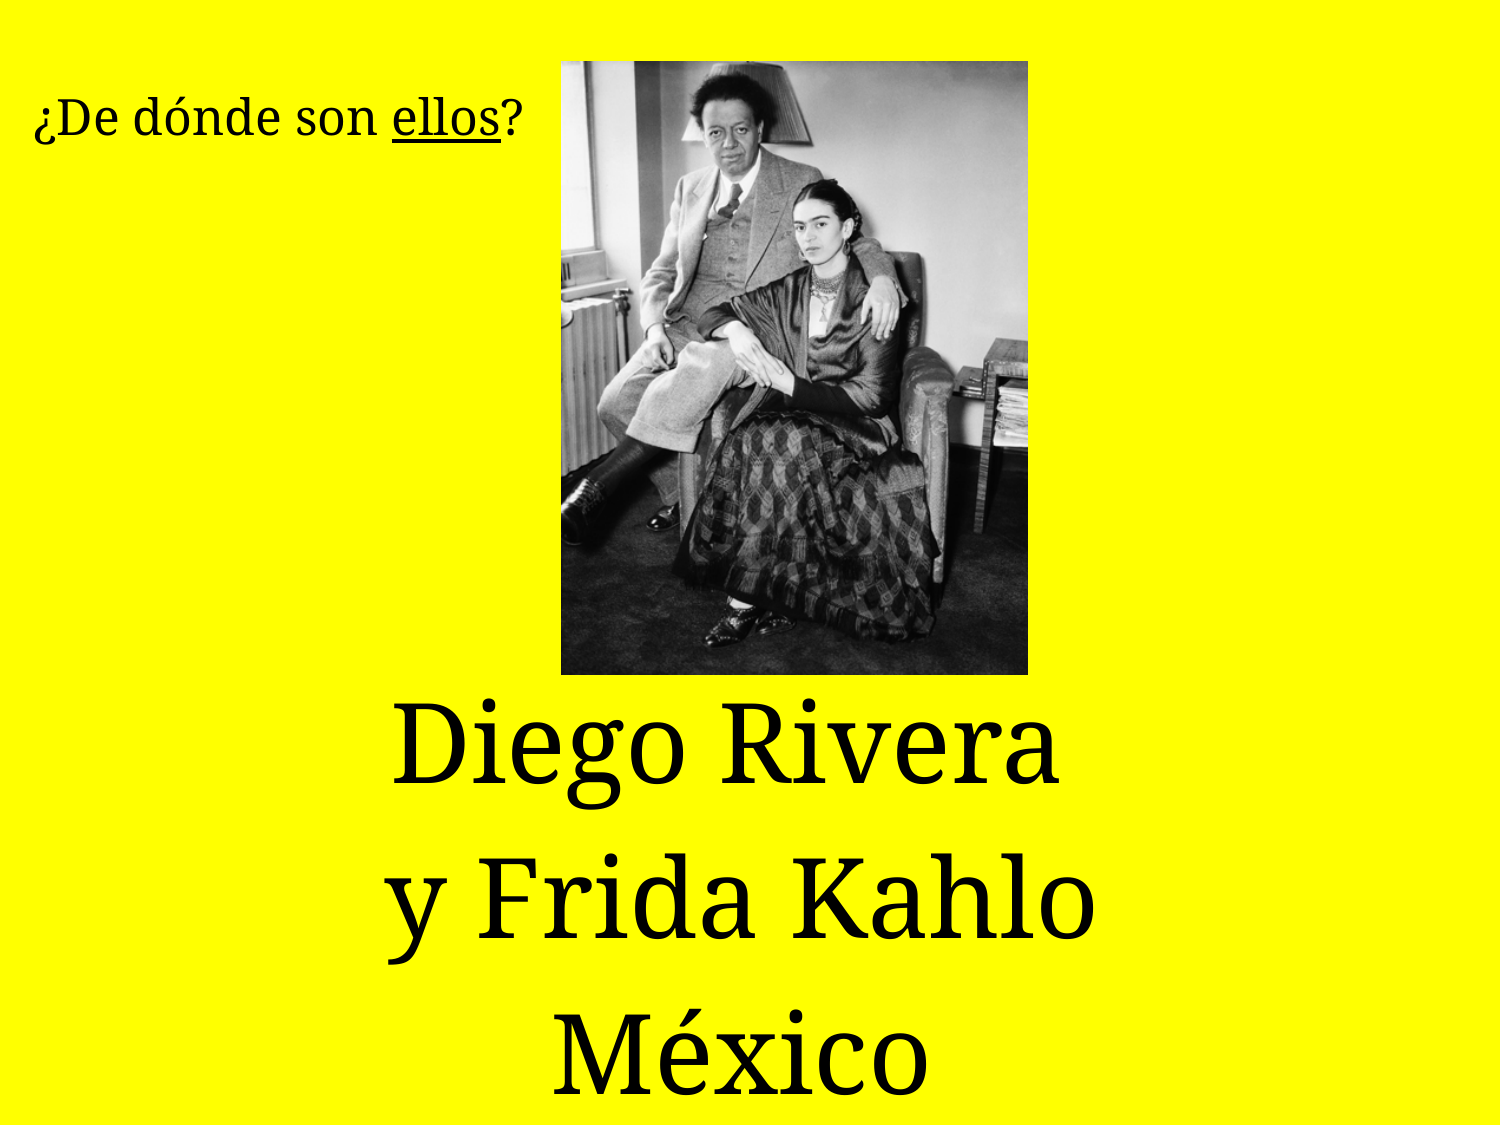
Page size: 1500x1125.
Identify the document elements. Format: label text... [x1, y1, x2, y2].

text_box ¿De dónde son ellos? [18, 78, 540, 153]
picture [560, 61, 1029, 675]
list Diego Rivera y Frida Kahlo México [29, 664, 1455, 1125]
